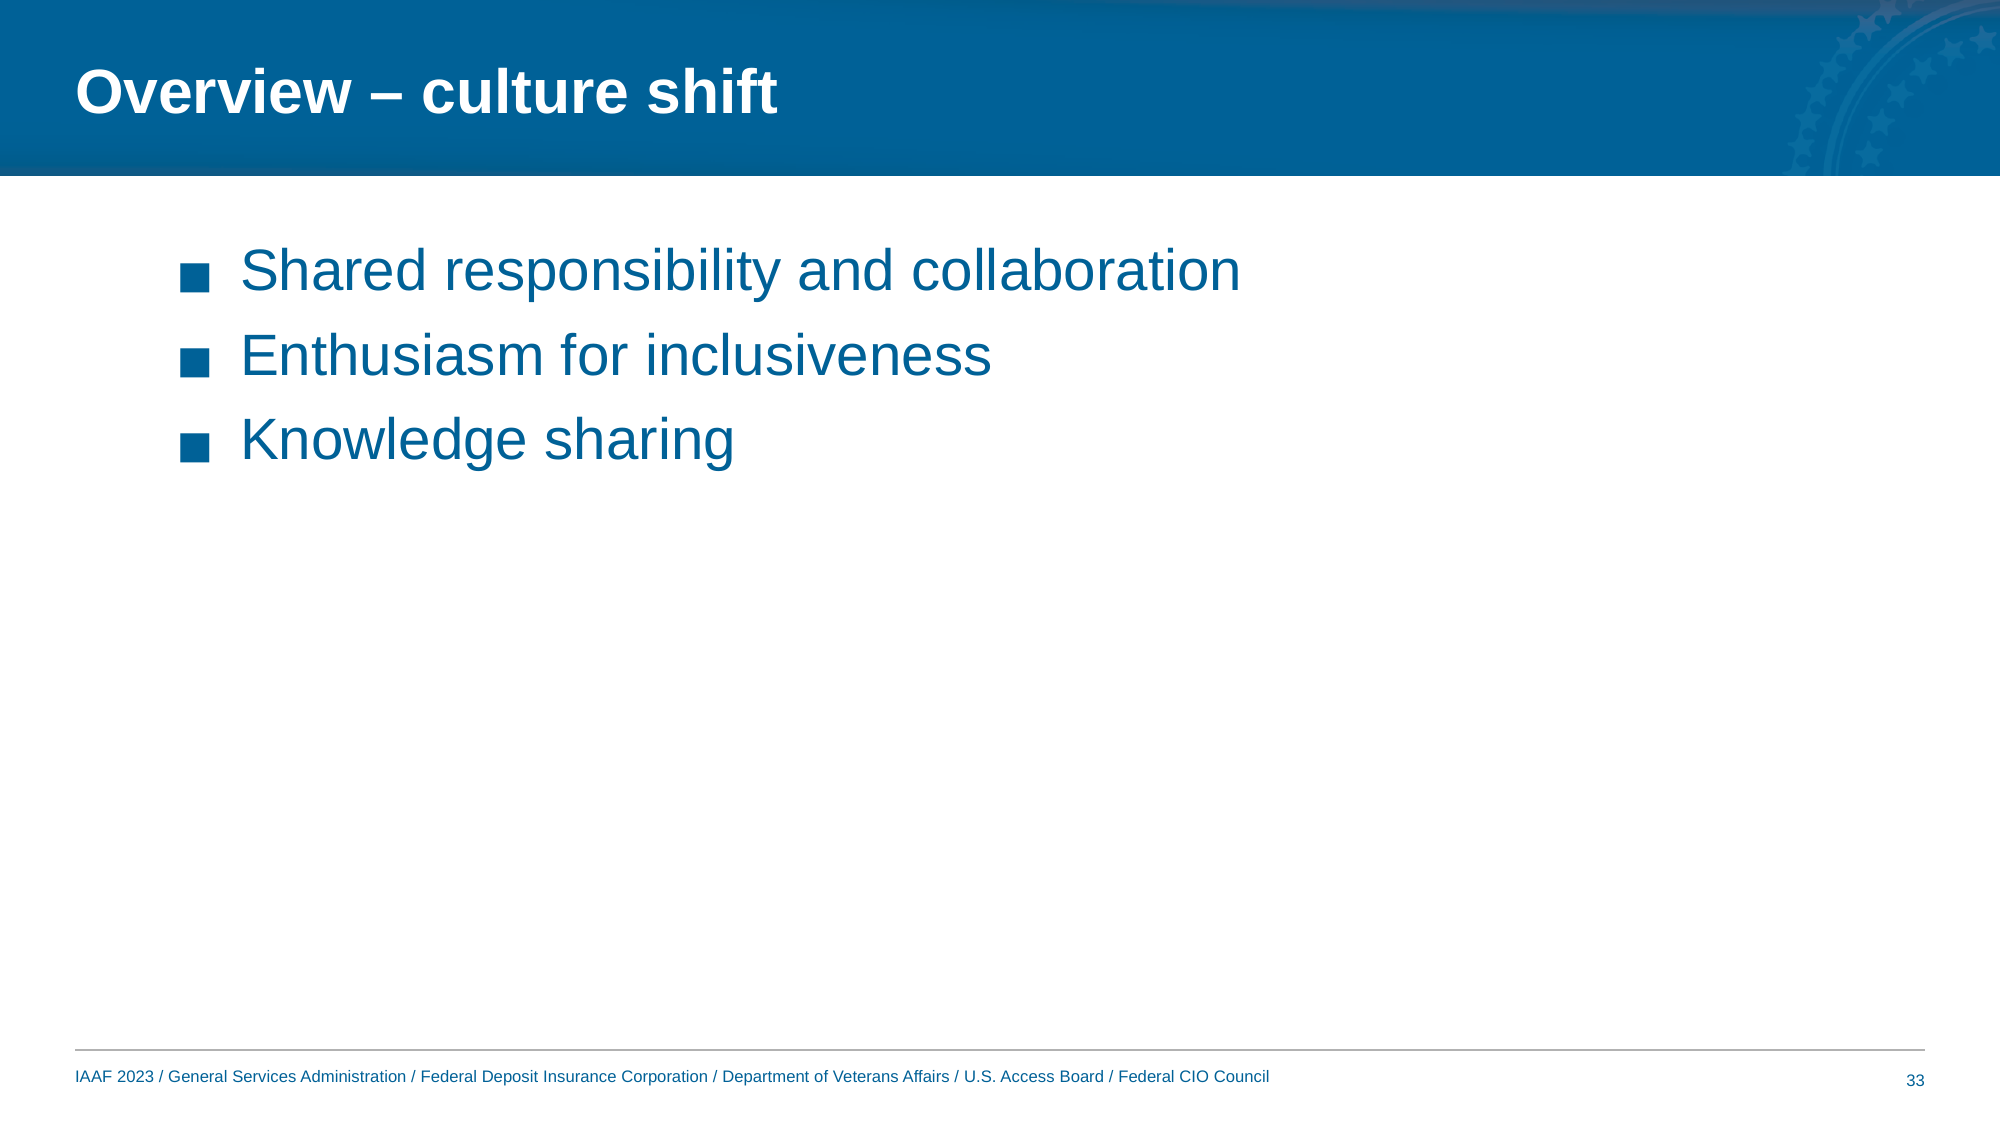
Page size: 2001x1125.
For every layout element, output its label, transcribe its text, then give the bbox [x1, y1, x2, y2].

slide_number 33 [1880, 1065, 1925, 1095]
picture [0, 0, 2000, 176]
list Shared responsibility and collaboration Enthusiasm for inclusiveness Knowledge sharing [75, 224, 1925, 1035]
title Overview – culture shift [75, 52, 1800, 128]
picture [0, 168, 666, 176]
